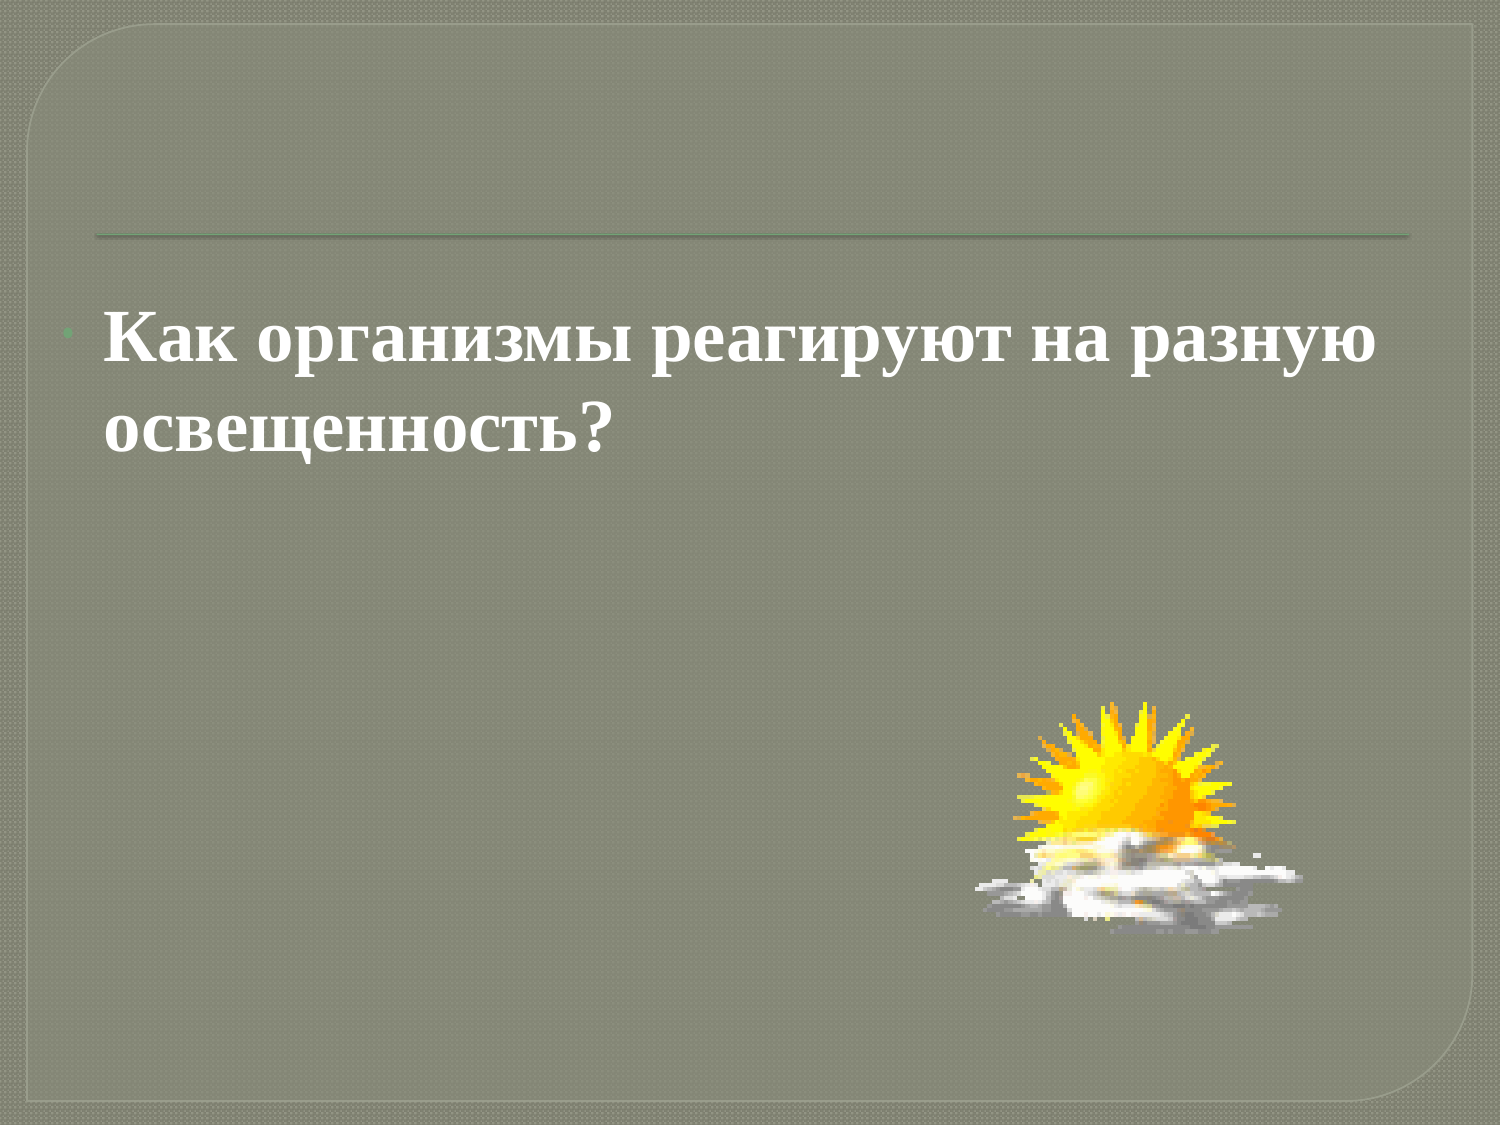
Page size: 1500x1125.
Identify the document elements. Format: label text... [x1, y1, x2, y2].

picture [950, 656, 1329, 993]
list Как организмы реагируют на разную освещенность? [40, 278, 1460, 492]
